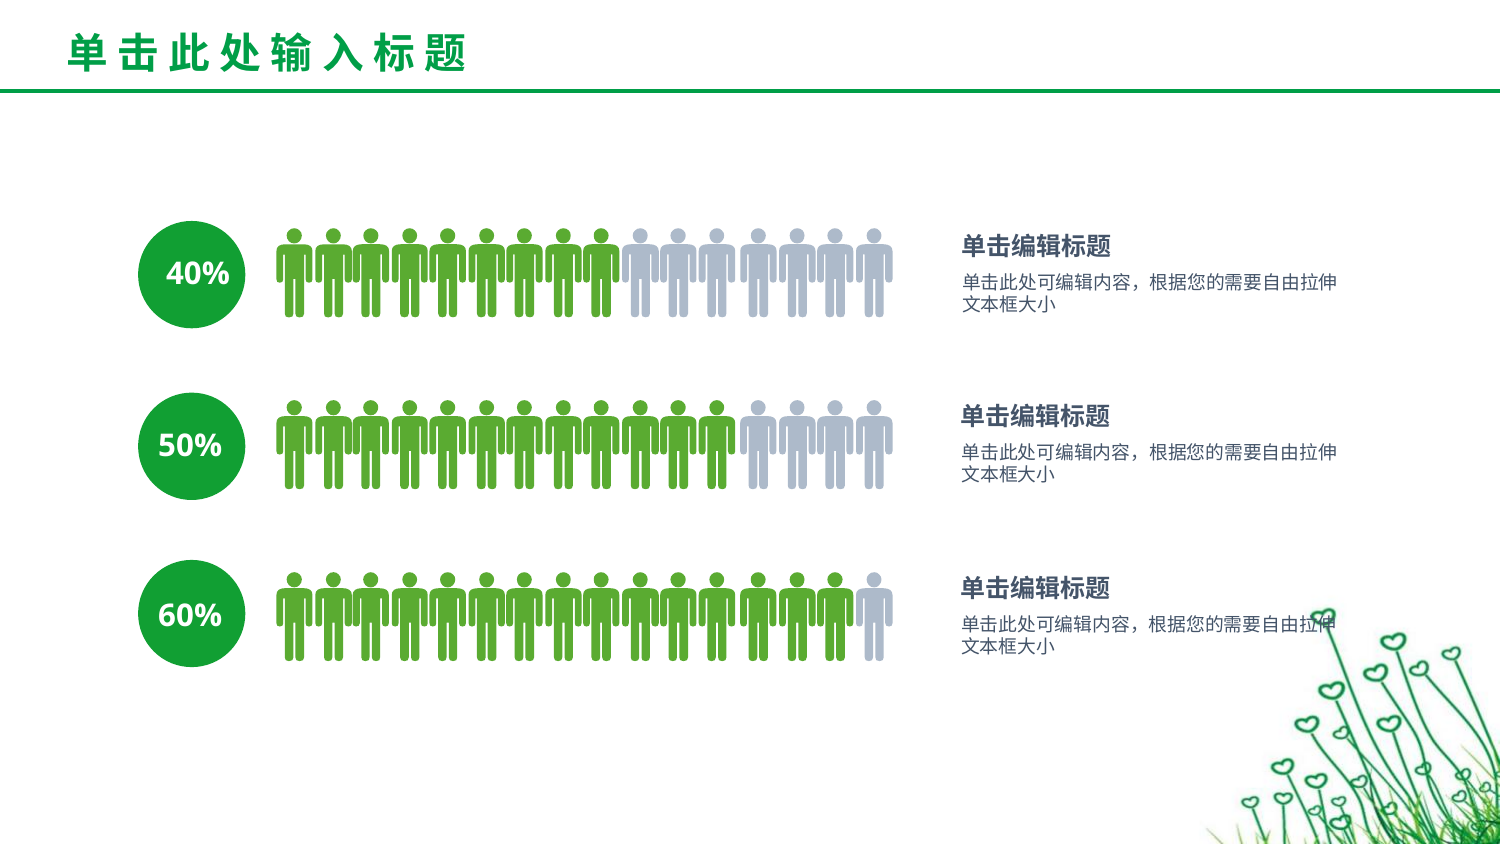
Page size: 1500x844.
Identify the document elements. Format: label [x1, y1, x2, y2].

text_box [137, 220, 1349, 329]
text_box [137, 559, 1348, 668]
text_box [137, 392, 1349, 501]
picture [383, 307, 1500, 844]
